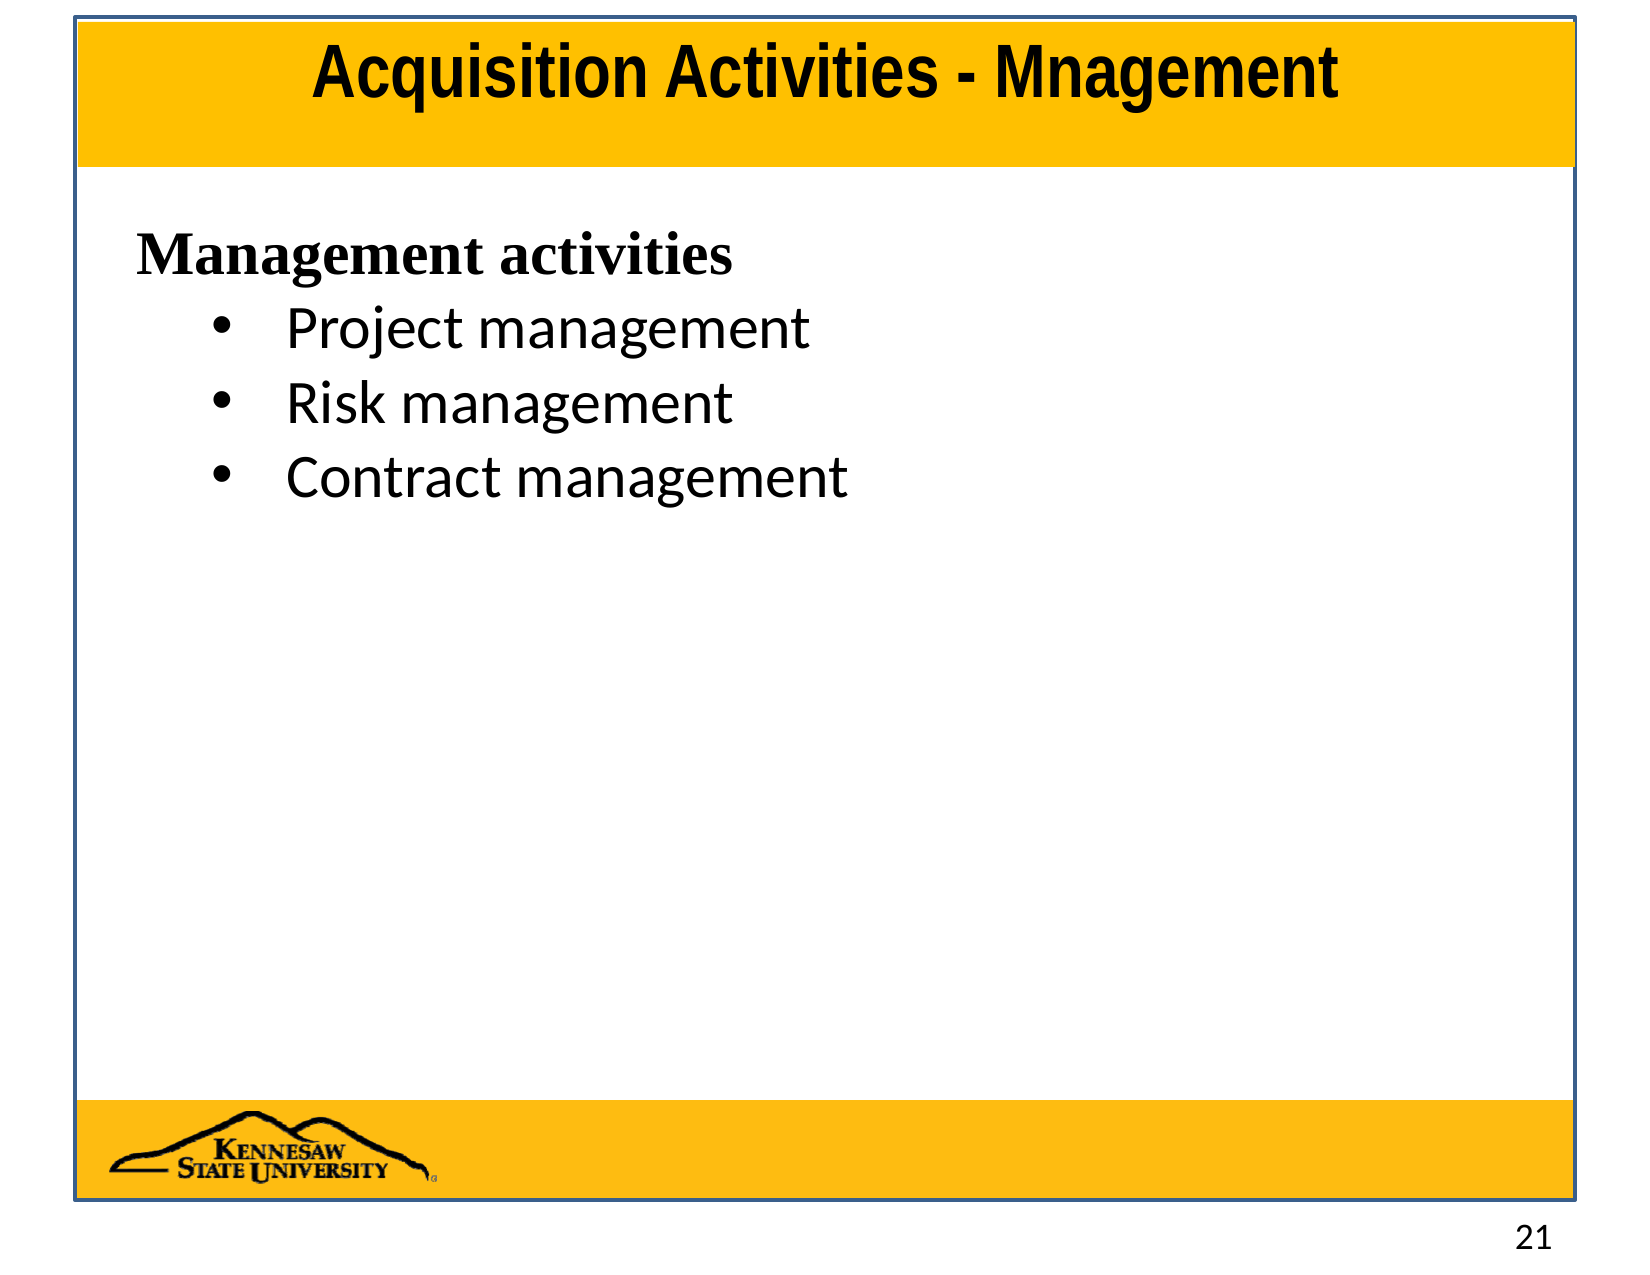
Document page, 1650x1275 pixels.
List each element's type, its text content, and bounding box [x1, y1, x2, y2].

title Acquisition Activities - Mnagement [77, 21, 1575, 167]
picture [108, 1111, 437, 1184]
list Management activities Project management Risk management Contract management [136, 212, 1514, 822]
